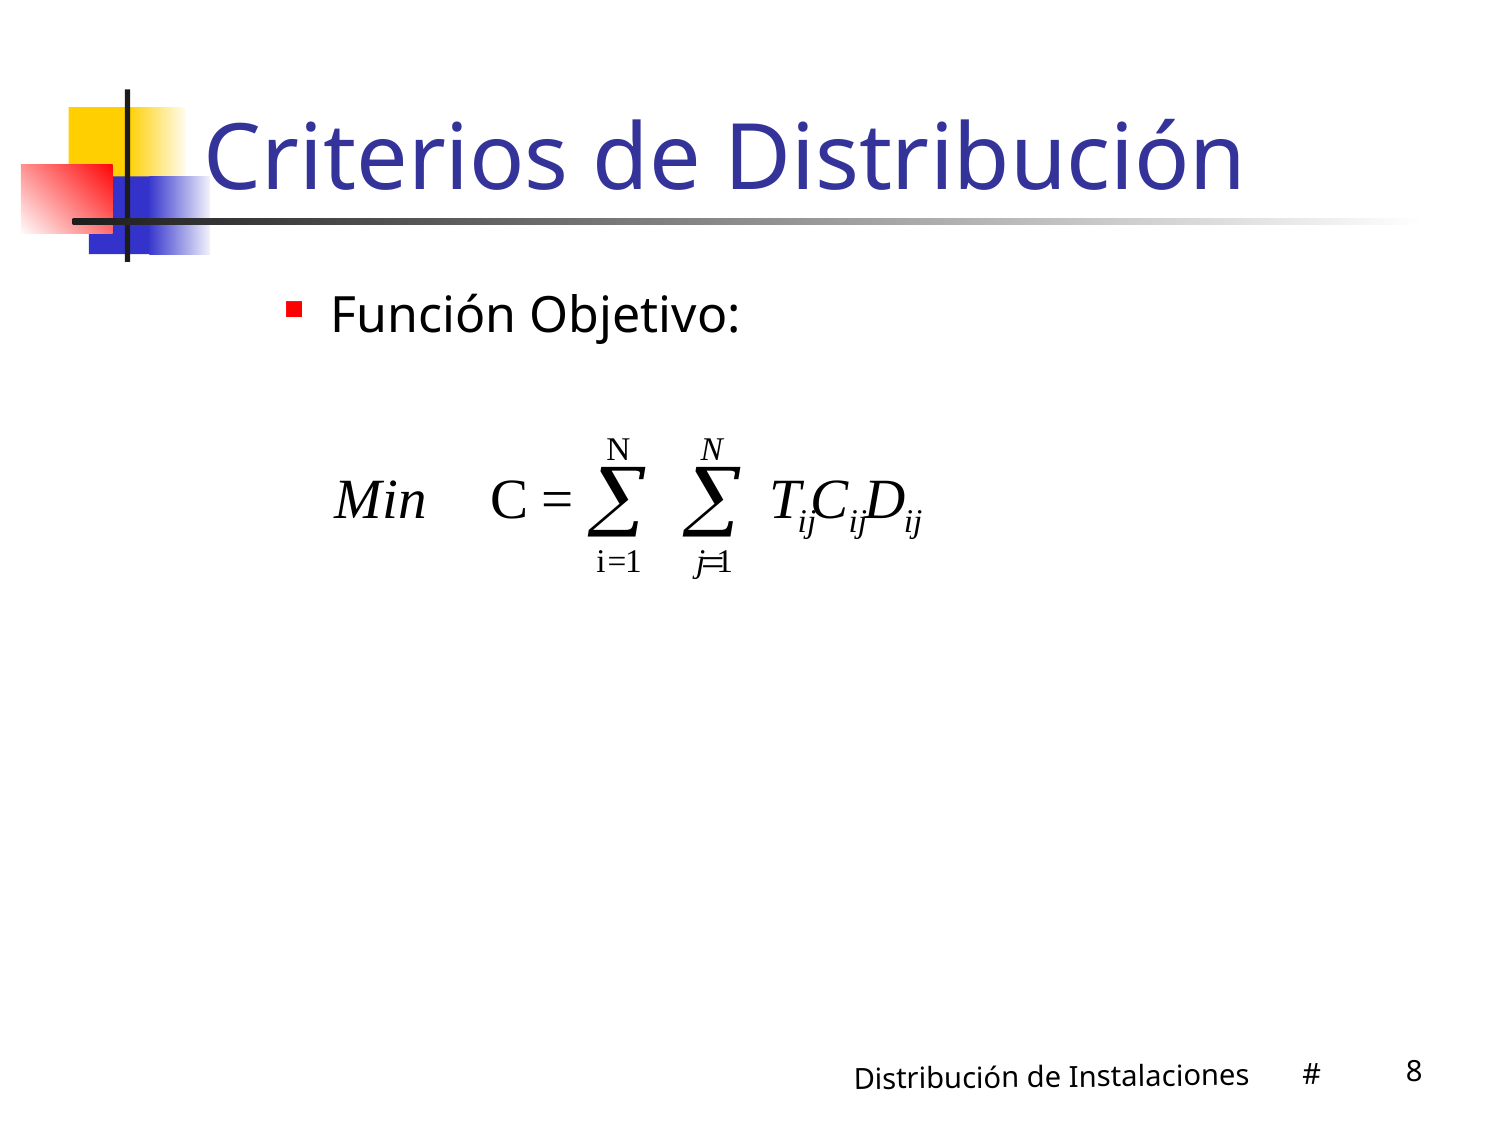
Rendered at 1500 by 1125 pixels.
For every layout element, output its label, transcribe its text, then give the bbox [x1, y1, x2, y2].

title Criterios de Distribución [188, 27, 1468, 216]
footer Distribución de Instalaciones # [761, 1028, 1414, 1110]
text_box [324, 423, 926, 586]
slide_number 8 [1124, 1024, 1438, 1101]
list Función Objetivo: [193, 274, 1470, 1007]
